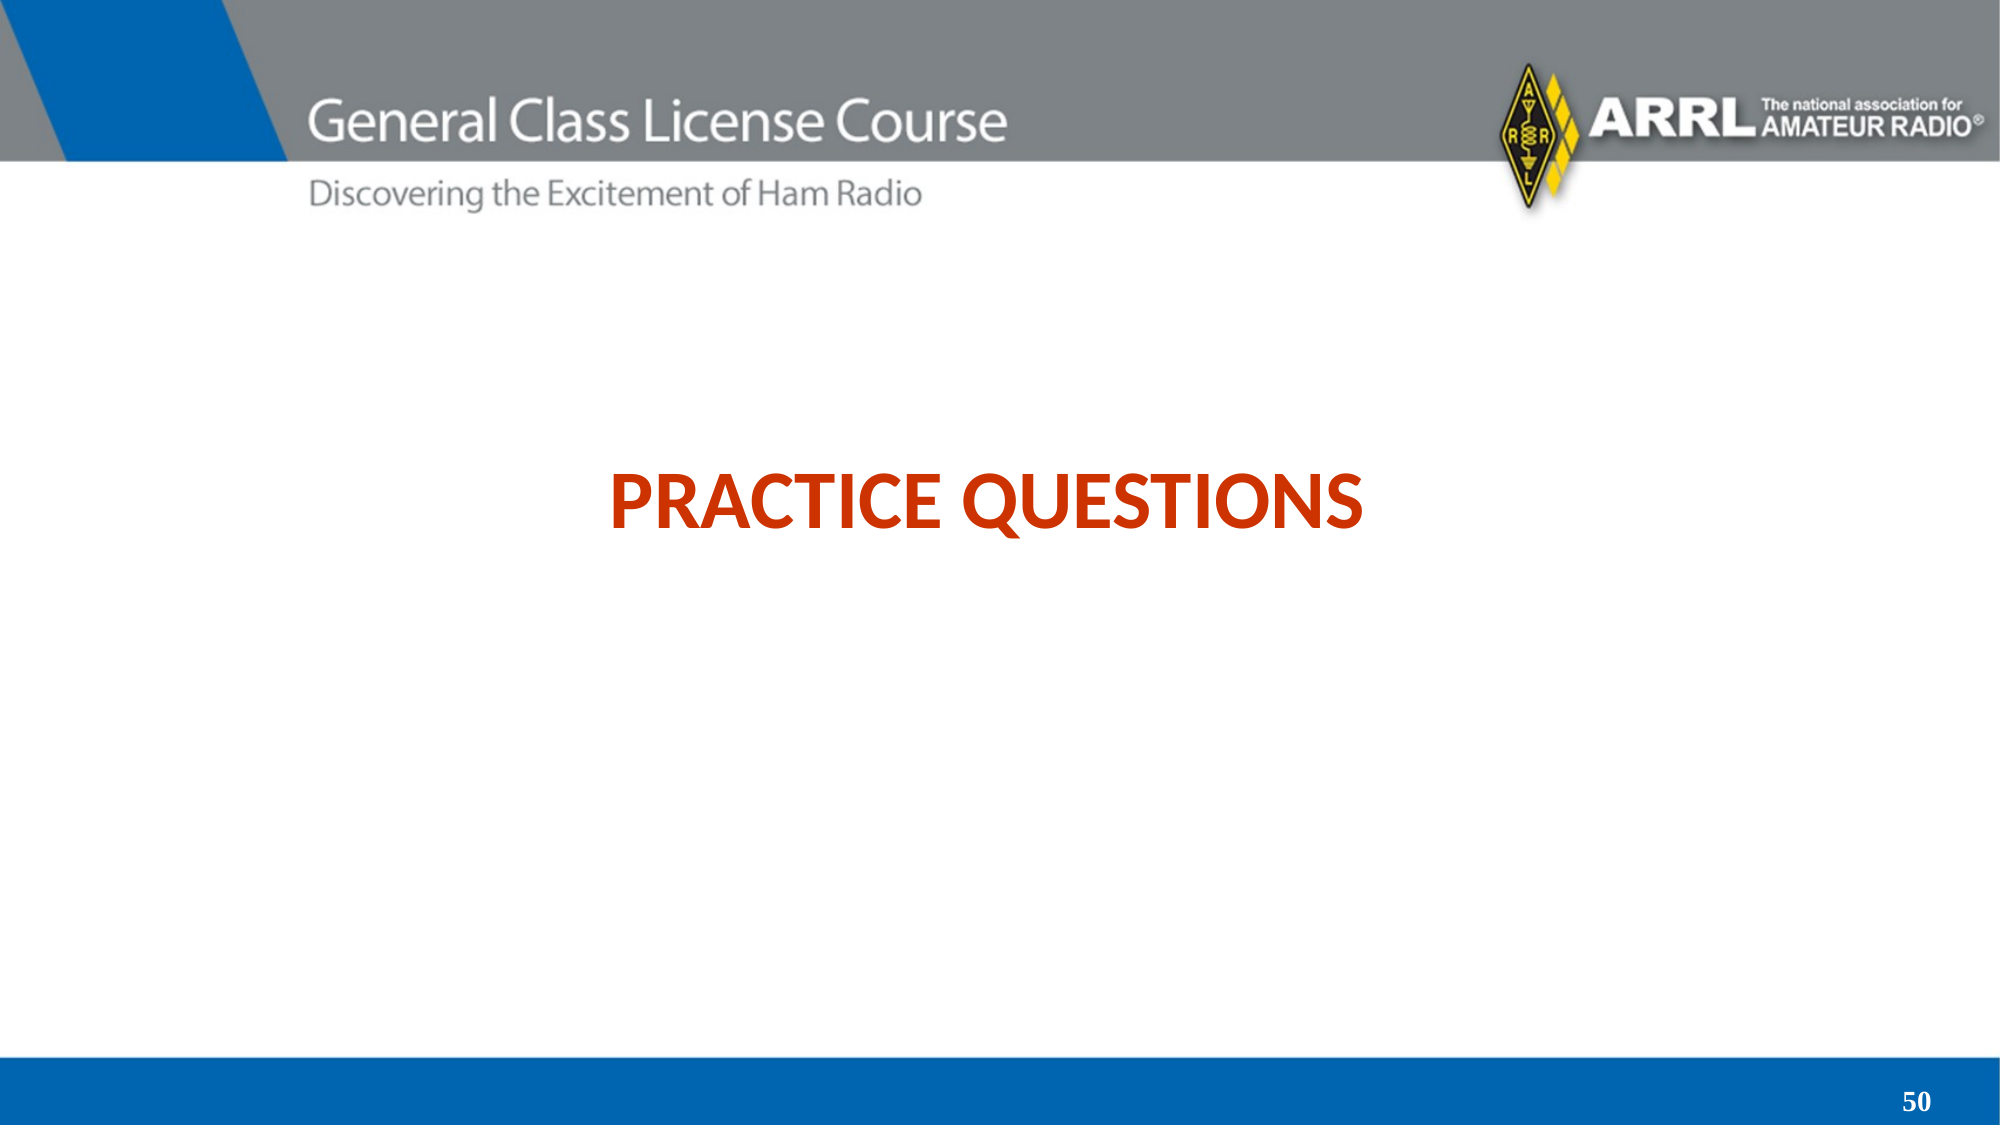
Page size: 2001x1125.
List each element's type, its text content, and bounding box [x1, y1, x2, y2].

title PRACTICE QUESTIONS [87, 437, 1888, 625]
picture [0, 0, 2001, 1125]
